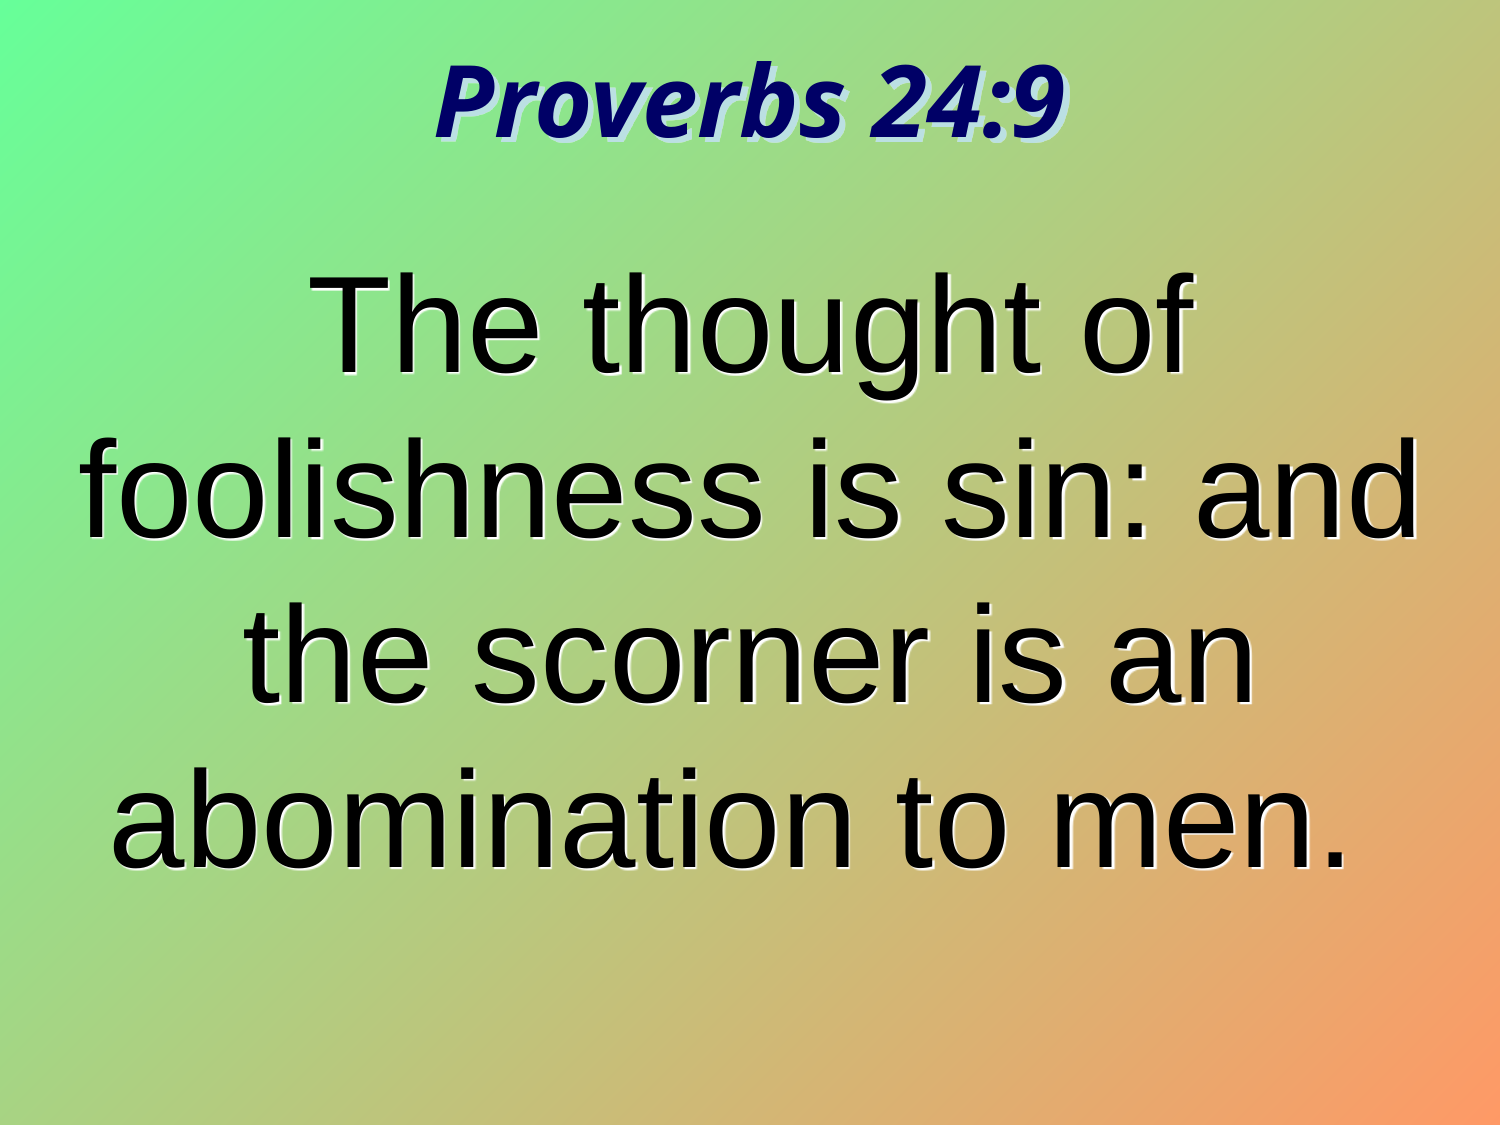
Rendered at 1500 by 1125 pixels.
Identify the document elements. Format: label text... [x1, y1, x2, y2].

text_box The thought of foolishness is sin: and the scorner is an abomination to men. [53, 227, 1449, 903]
text_box Proverbs 24:9 [0, 29, 1500, 165]
